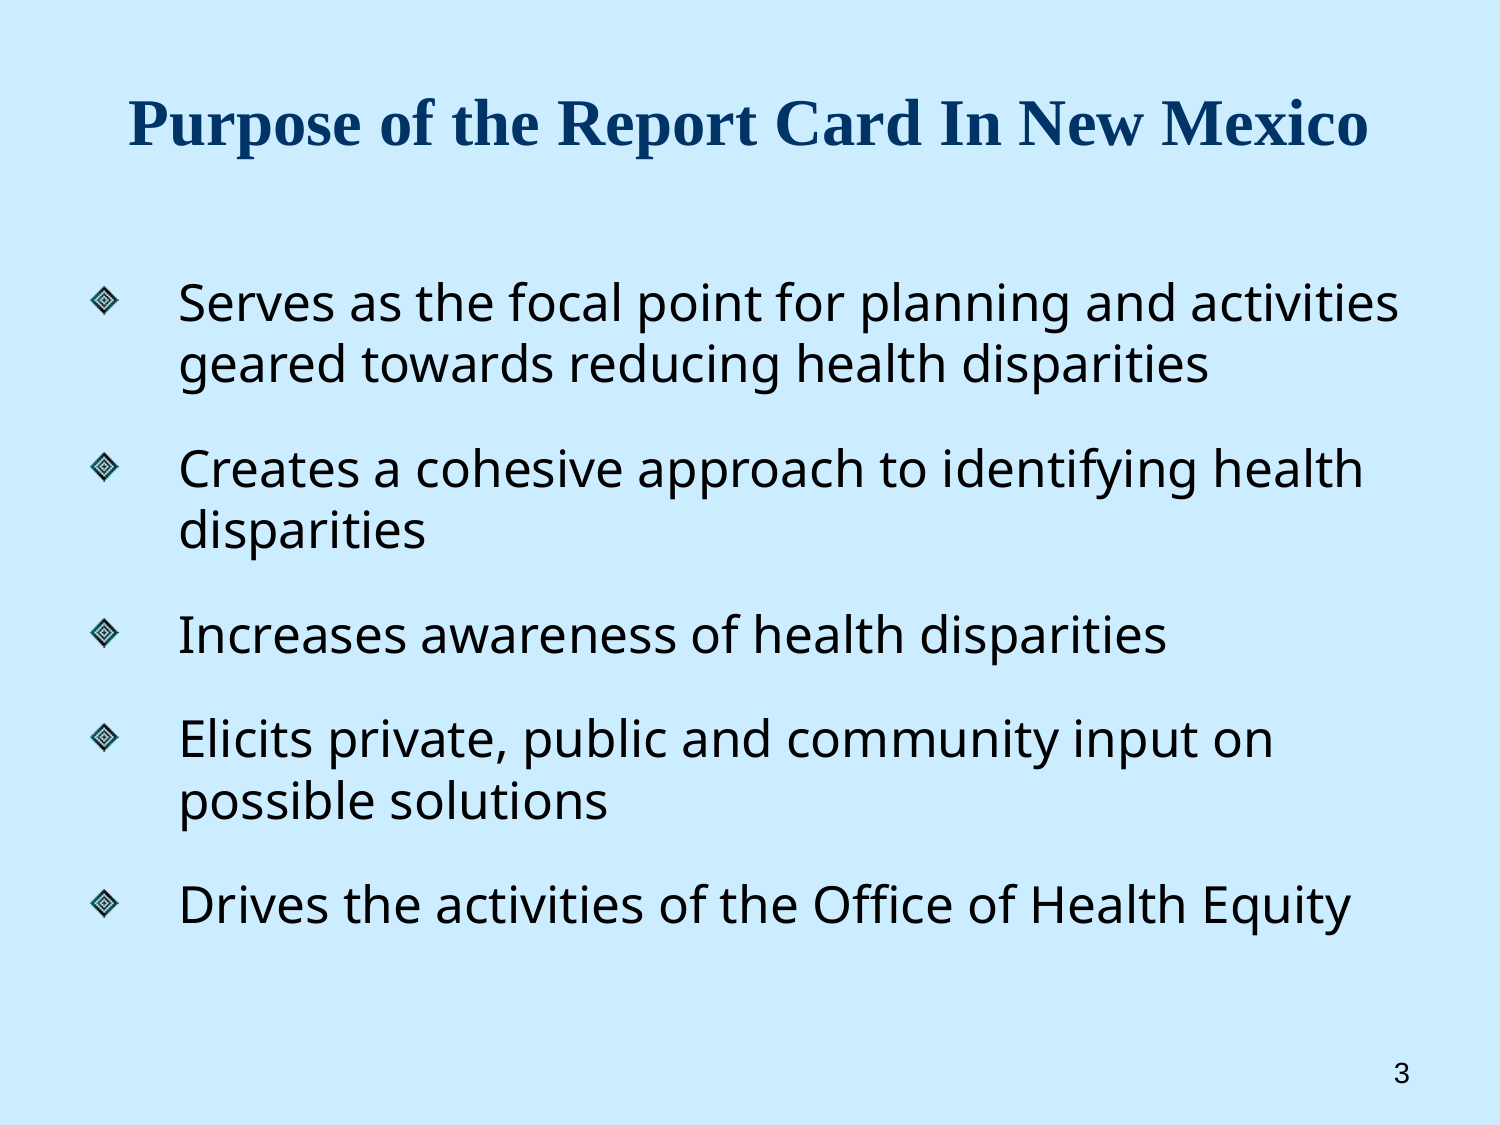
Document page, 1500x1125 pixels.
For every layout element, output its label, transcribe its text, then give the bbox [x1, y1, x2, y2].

picture [90, 889, 119, 918]
title Purpose of the Report Card In New Mexico [74, 37, 1426, 201]
text_box [74, 612, 1425, 738]
picture [90, 286, 119, 315]
picture [90, 452, 119, 482]
list Serves as the focal point for planning and activities geared towards reducing health disparities Creates a cohesive approach to identifying health disparities Increases awareness of health disparities Elicits private, public and community input on possible solutions Drives the activities of the Office of Health Equity [74, 262, 1426, 1006]
picture [90, 738, 119, 752]
slide_number 3 [1074, 1046, 1426, 1125]
